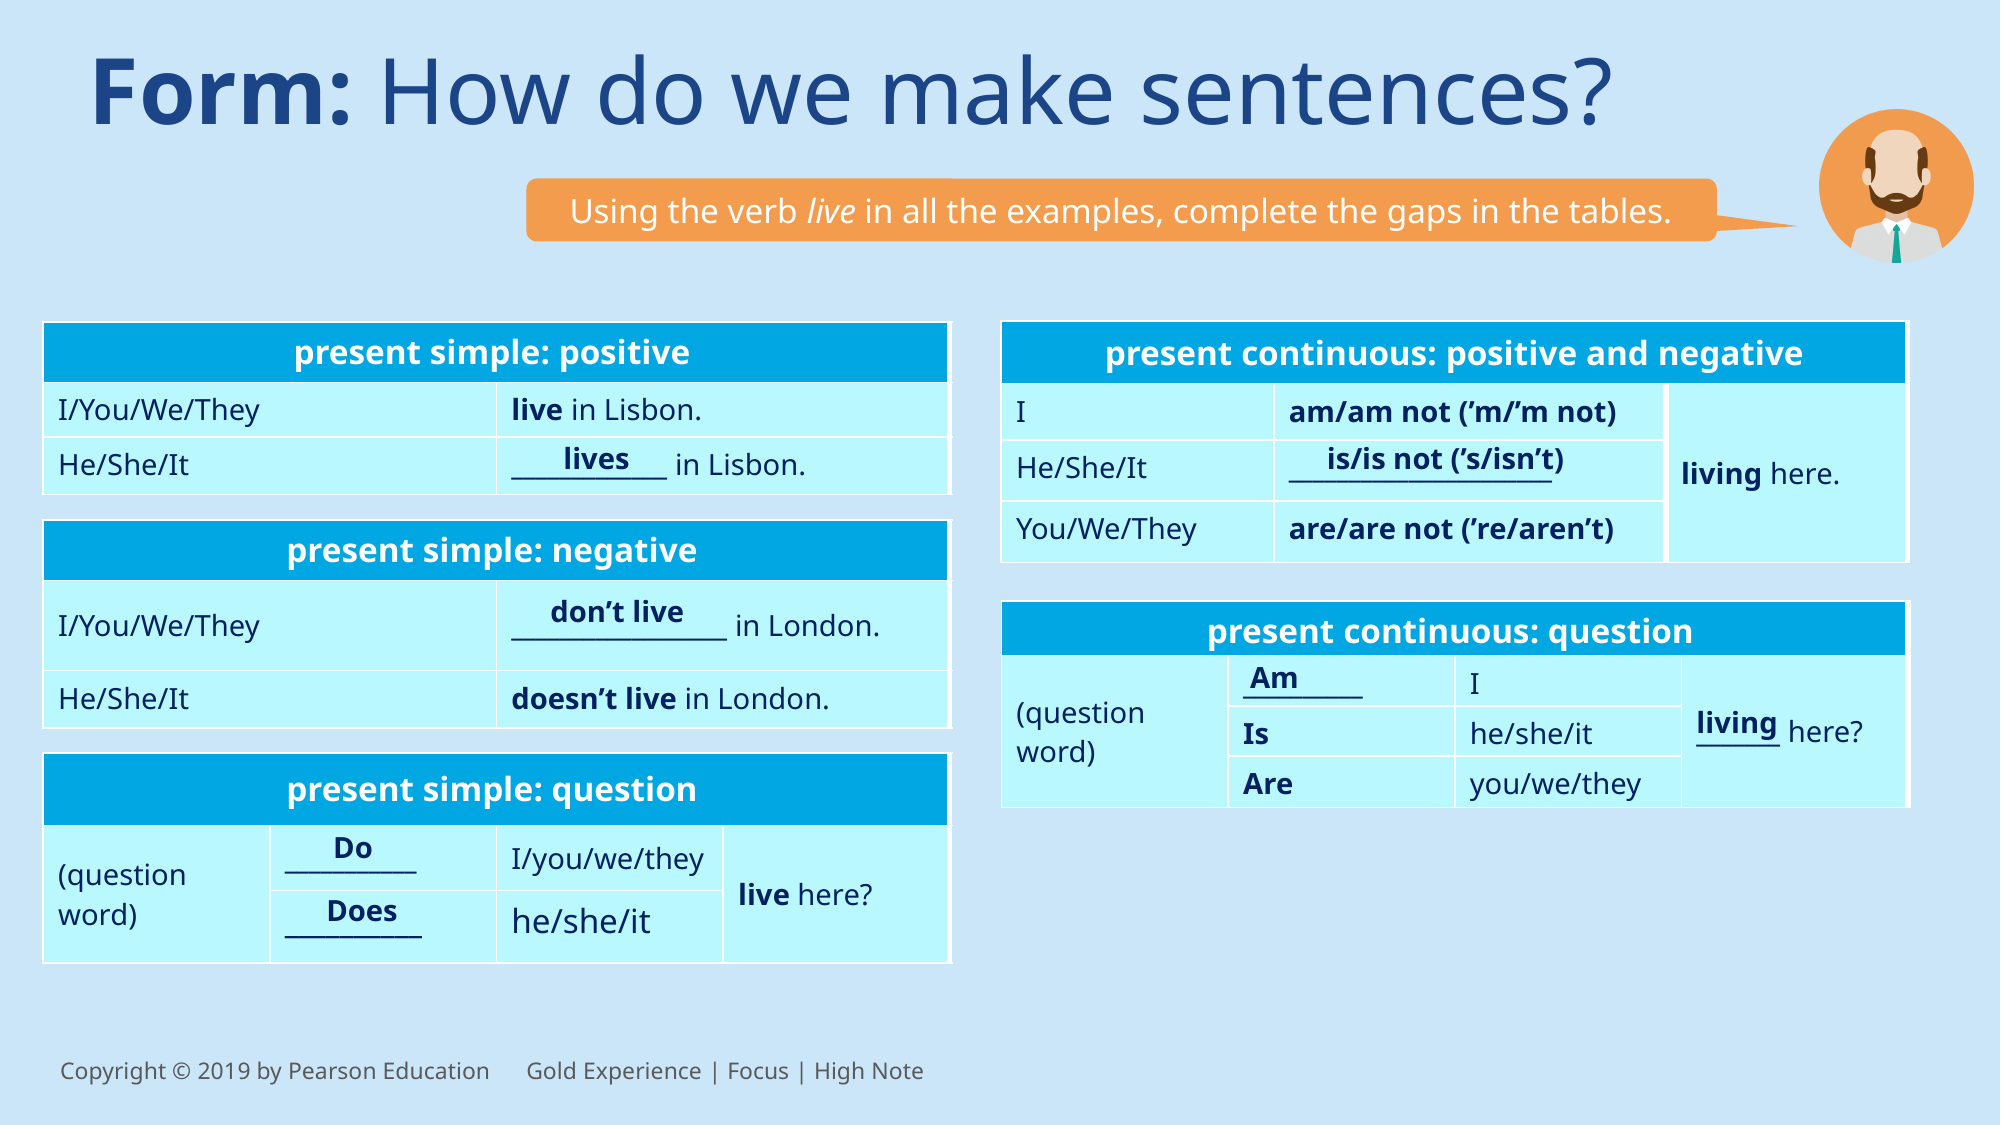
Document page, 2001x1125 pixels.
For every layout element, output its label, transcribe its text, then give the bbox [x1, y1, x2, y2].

table_cell (question word) [44, 826, 269, 962]
table_cell I [1002, 384, 1273, 439]
table_cell ___________ [271, 826, 496, 890]
table_cell he/she/it [497, 891, 722, 962]
table_cell Are [1229, 757, 1454, 807]
title Form: How do we make sentences? [73, 37, 1879, 253]
text_box Does [311, 884, 413, 935]
table_cell he/she/it [1456, 707, 1681, 755]
table_cell I/You/We/They [44, 581, 496, 670]
table_header present simple: question [44, 754, 947, 825]
table_cell (question word) [1002, 656, 1227, 807]
text_box don’t live [535, 585, 700, 636]
table_header present continuous: positive and negative [1002, 322, 1905, 383]
table_cell __________ [1229, 656, 1454, 705]
table_cell you/we/they [1456, 757, 1681, 807]
table_cell living here. [1669, 384, 1905, 562]
picture [1819, 108, 1974, 263]
table_cell am/am not (’m/’m not) [1275, 384, 1663, 439]
text_box Using the verb live in all the examples, complete the gaps in the tables. [524, 176, 1801, 244]
table_cell I/you/we/they [497, 826, 722, 890]
table_cell live here? [724, 826, 947, 962]
table_cell doesn’t live in London. [497, 671, 947, 727]
text_box lives [548, 432, 645, 483]
table_cell _______ here? [1682, 656, 1905, 807]
text_box living [1681, 696, 1793, 747]
table_cell __________ [271, 891, 496, 962]
table_cell He/She/It [44, 438, 496, 494]
text_box Do [318, 822, 388, 872]
table_cell He/She/It [44, 671, 496, 727]
table_cell He/She/It [1002, 441, 1273, 500]
table_cell _____________ in Lisbon. [497, 438, 947, 494]
table_header present continuous: question [1002, 602, 1905, 655]
table_cell are/are not (’re/aren’t) [1275, 502, 1663, 562]
table_cell live in Lisbon. [497, 383, 947, 436]
table_header present simple: negative [44, 521, 947, 580]
table_header present simple: positive [44, 323, 947, 382]
table_cell Is [1229, 707, 1454, 755]
table_cell I/You/We/They [44, 383, 496, 436]
footer Copyright © 2019 by Pearson Education Gold Experience | Focus | High Note [45, 1040, 1084, 1101]
table_cell __________________ in London. [497, 581, 947, 670]
table_cell I [1456, 656, 1681, 705]
table_cell ______________________ [1275, 441, 1663, 500]
text_box is/is not (’s/isn’t) [1312, 432, 1580, 483]
table_cell You/We/They [1002, 502, 1273, 562]
text_box Am [1235, 652, 1314, 702]
